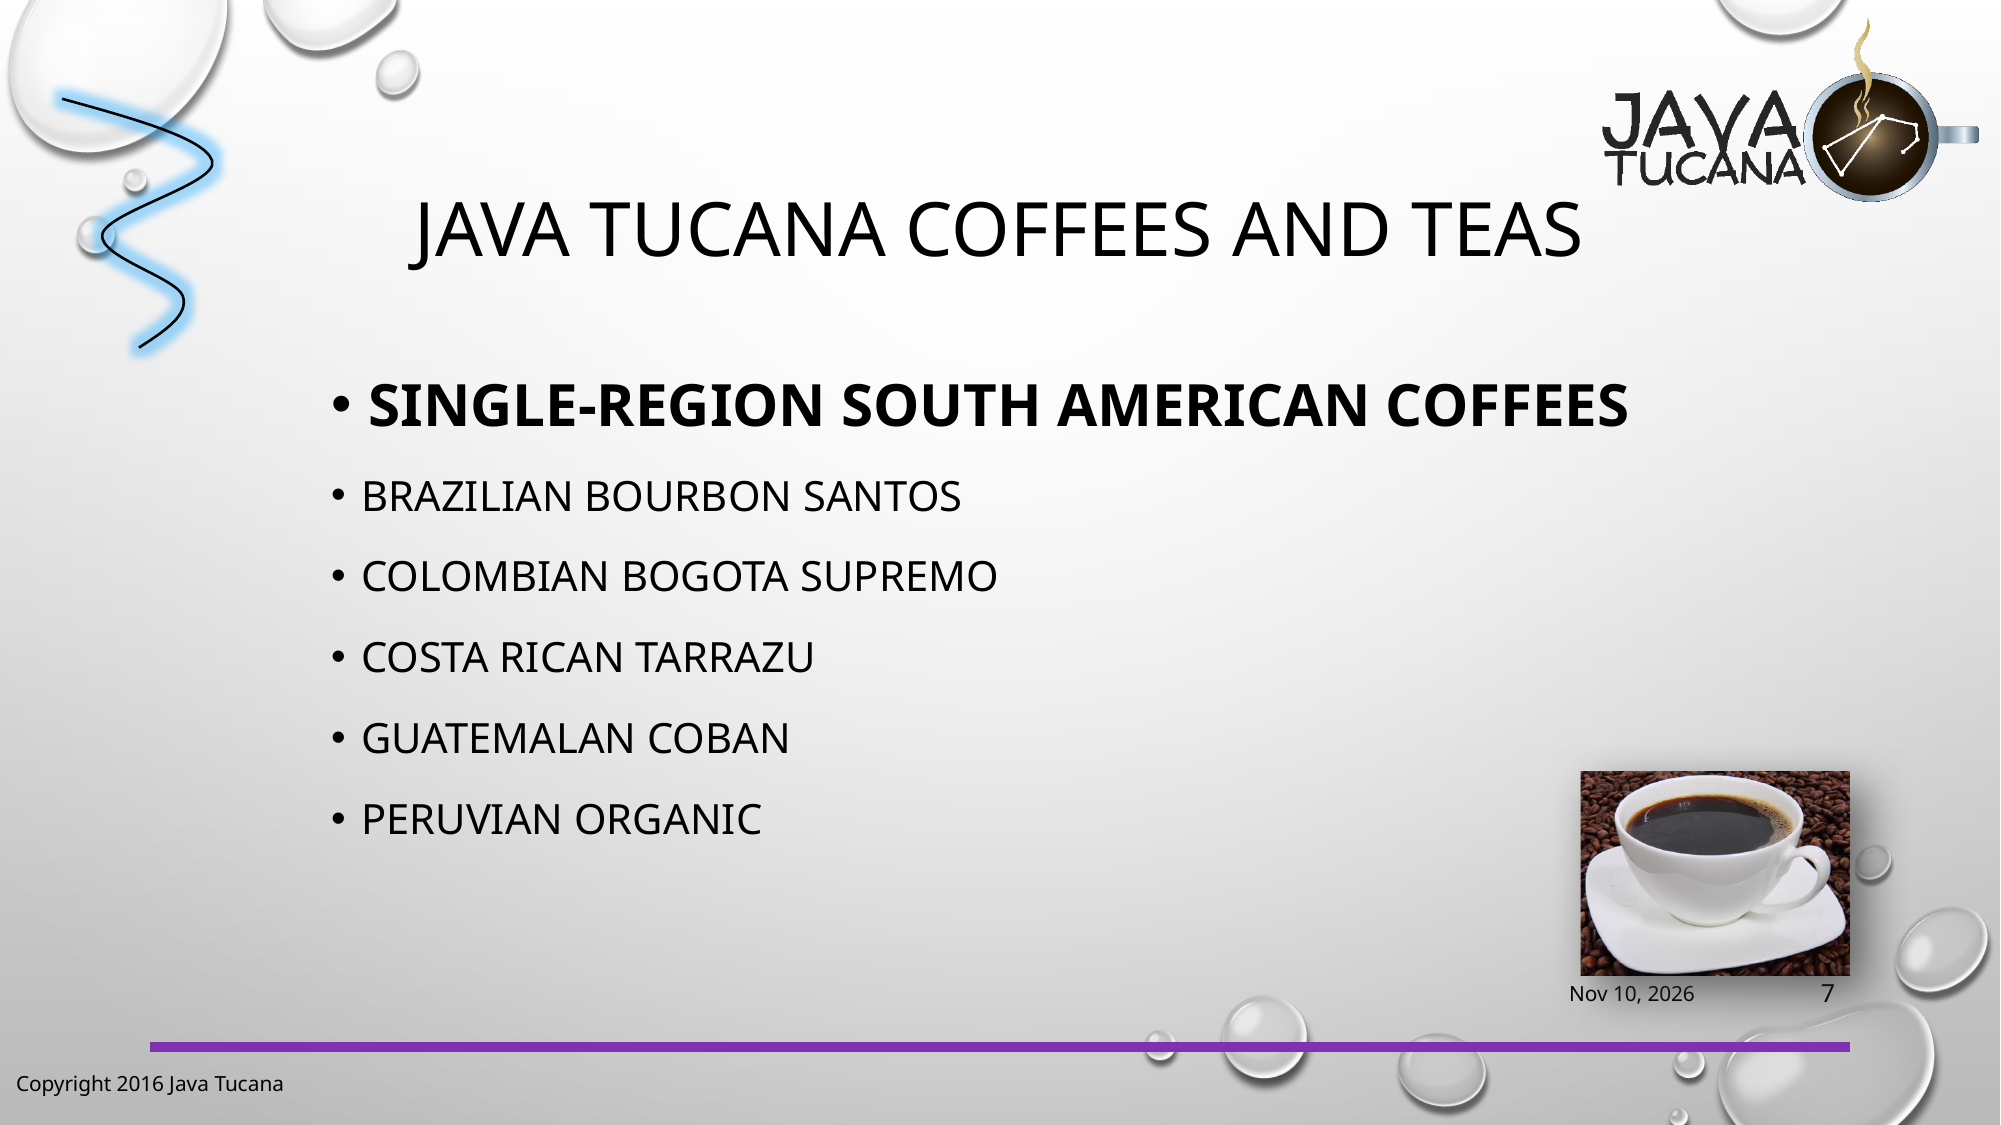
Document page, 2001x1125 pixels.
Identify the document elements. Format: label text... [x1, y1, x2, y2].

slide_number 25-May-16 [1259, 965, 1710, 1025]
slide_number 7 [1724, 965, 1851, 1025]
footer Copyright 2016 Java Tucana [1, 1055, 1096, 1116]
picture [0, 0, 2000, 1125]
title Java Tucana Coffees and Teas [149, 101, 1851, 364]
list Single-region South American coffees Brazilian Bourbon Santos Colombian Bogota Supremo Costa Rican Tarrazu Guatemalan Coban Peruvian Organic [316, 347, 1694, 1005]
